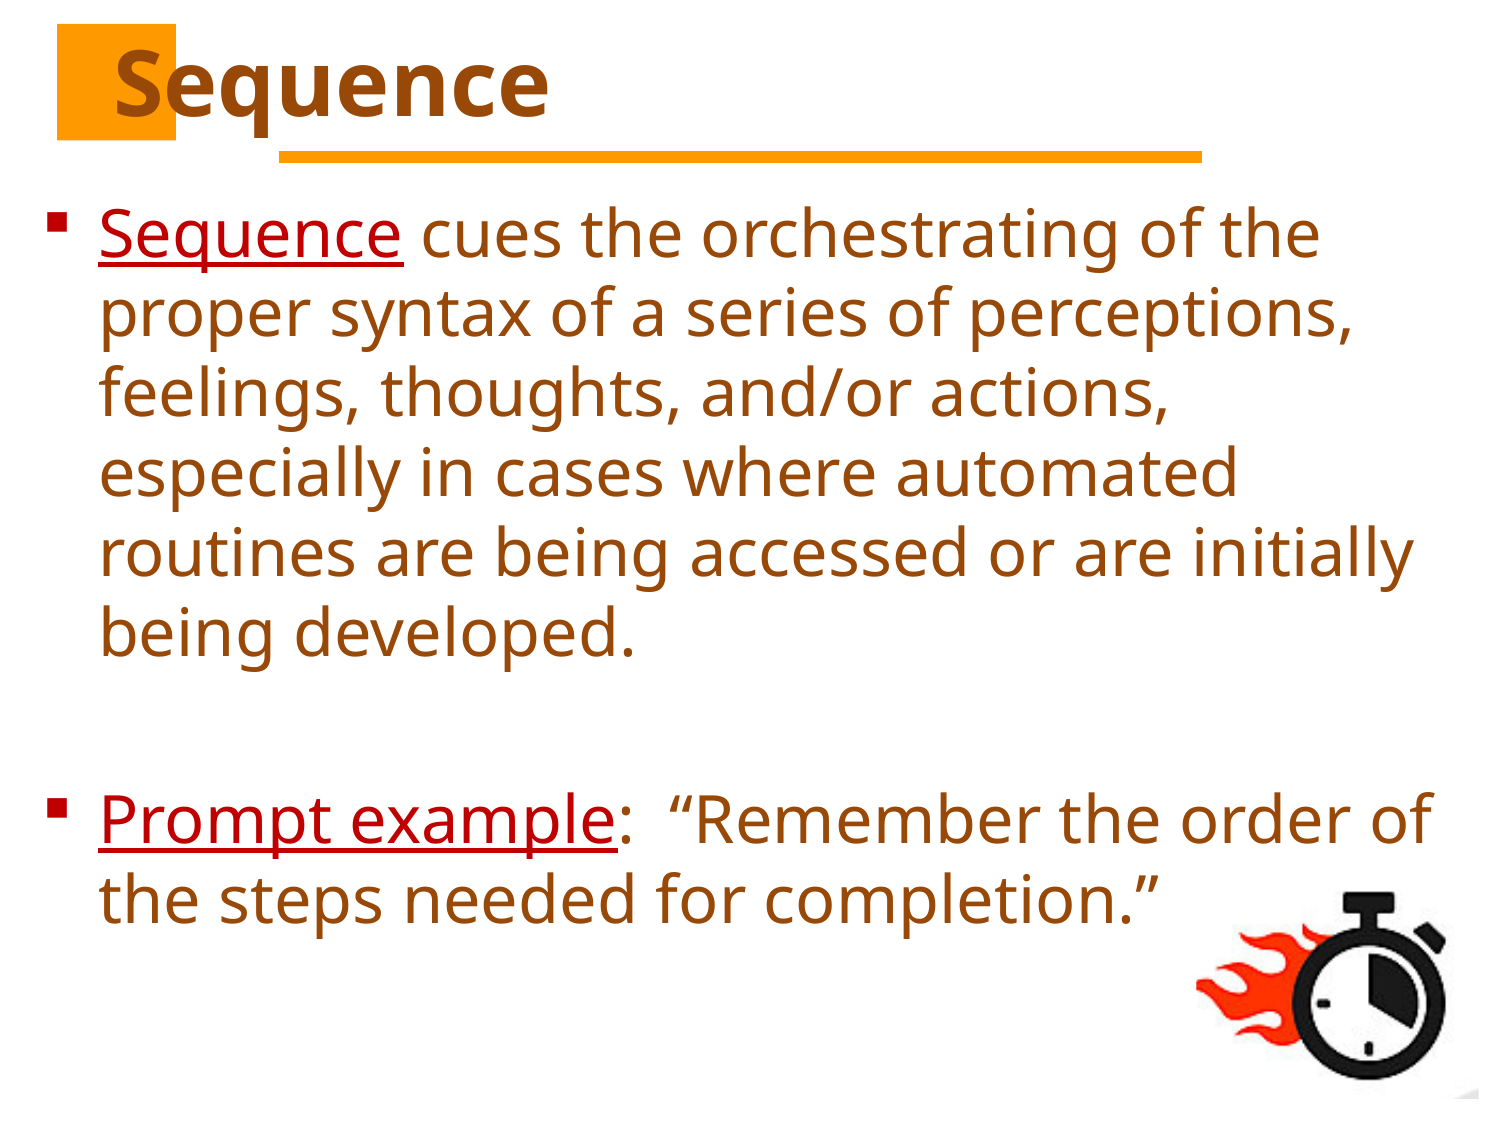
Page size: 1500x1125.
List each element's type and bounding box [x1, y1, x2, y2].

picture [1196, 868, 1479, 1099]
list [26, 182, 1479, 1064]
title [97, 21, 1147, 139]
text_box [55, 22, 178, 143]
